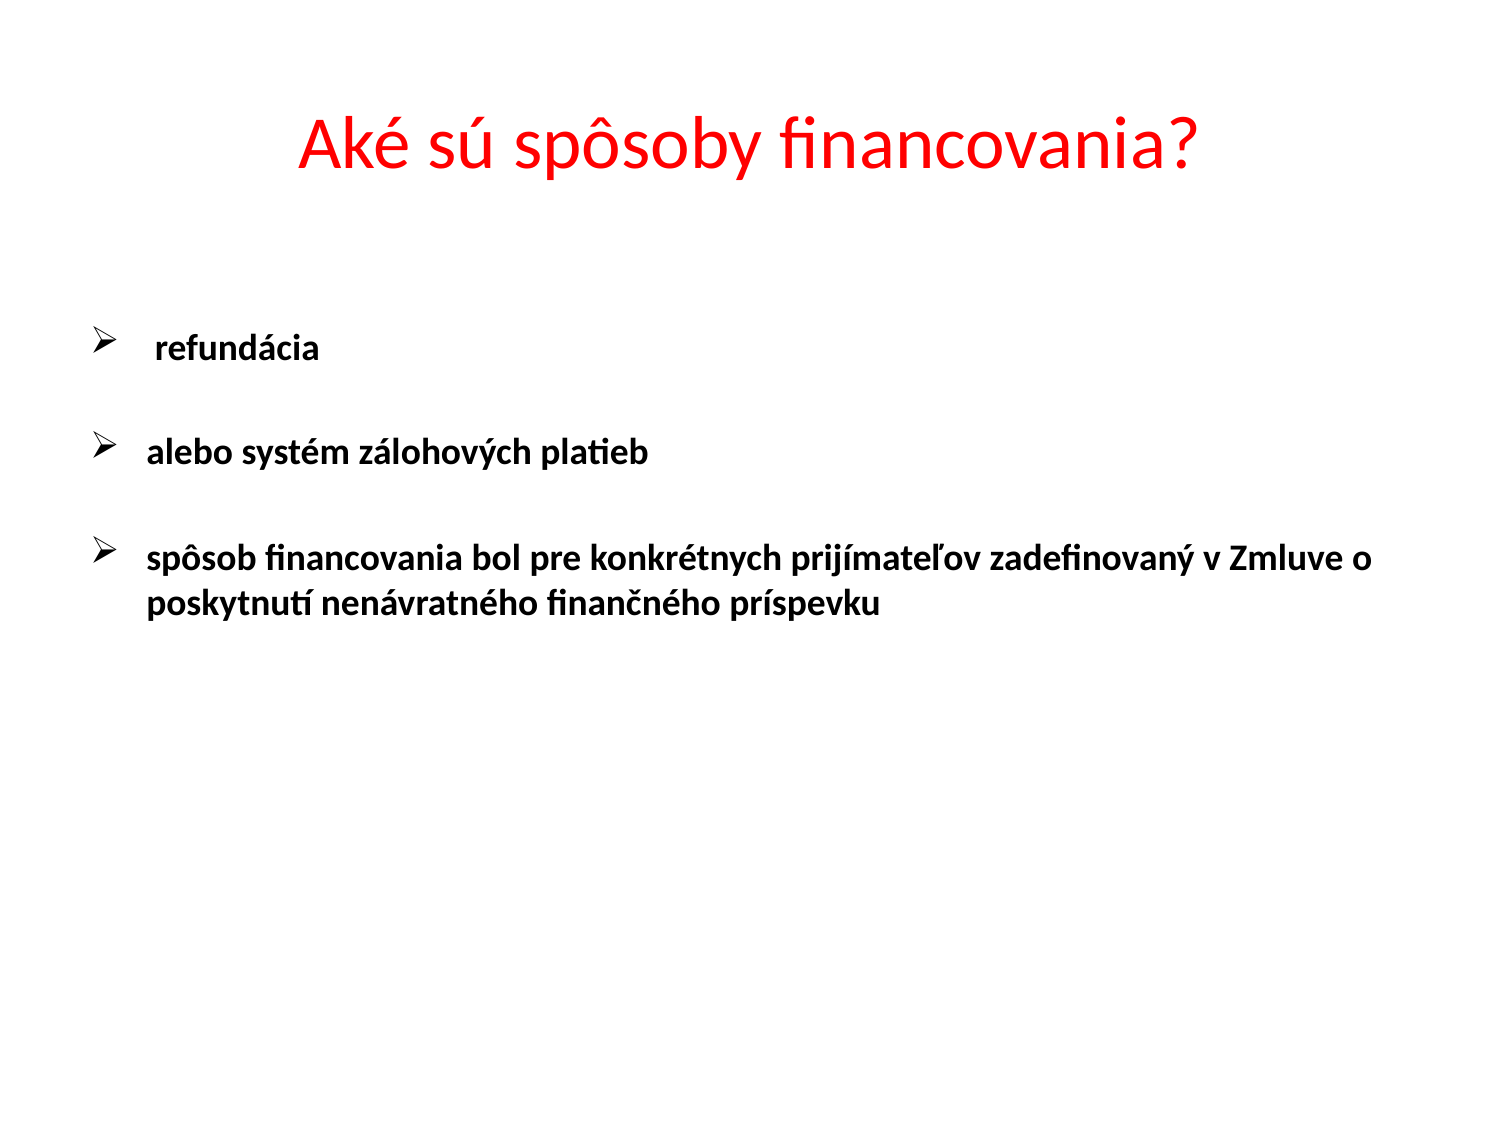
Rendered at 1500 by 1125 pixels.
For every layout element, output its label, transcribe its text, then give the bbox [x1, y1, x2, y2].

list refundácia alebo systém zálohových platieb spôsob financovania bol pre konkrétnych prijímateľov zadefinovaný v Zmluve o poskytnutí nenávratného finančného príspevku [74, 262, 1426, 1006]
title Aké sú spôsoby financovania? [74, 44, 1426, 233]
